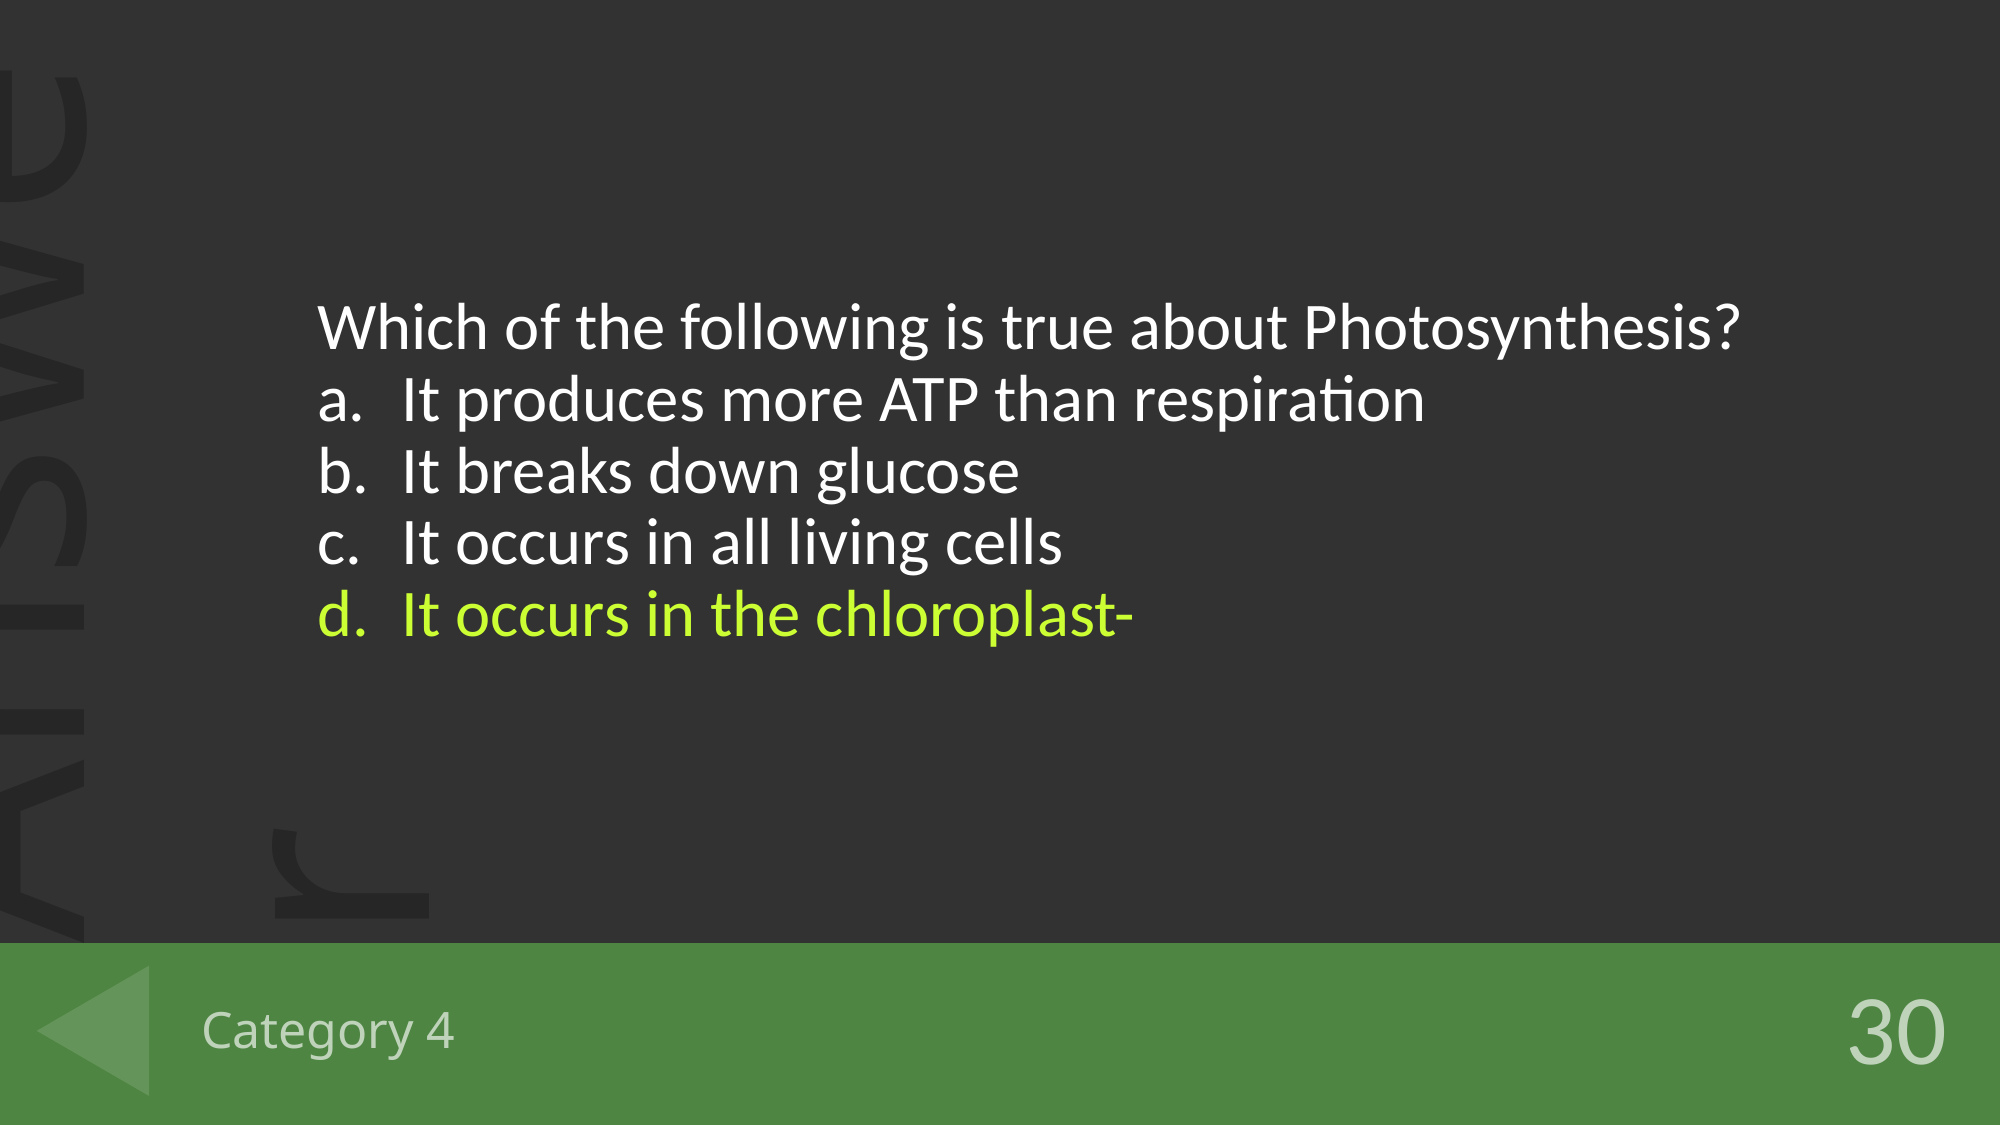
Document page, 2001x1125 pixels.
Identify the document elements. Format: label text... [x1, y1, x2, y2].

list 30 [1494, 967, 1963, 1097]
title Category 4 [185, 967, 1494, 1097]
list Which of the following is true about Photosynthesis? It produces more ATP than respiration It breaks down glucose It occurs in all living cells It occurs in the chloroplast- [302, 307, 1947, 636]
